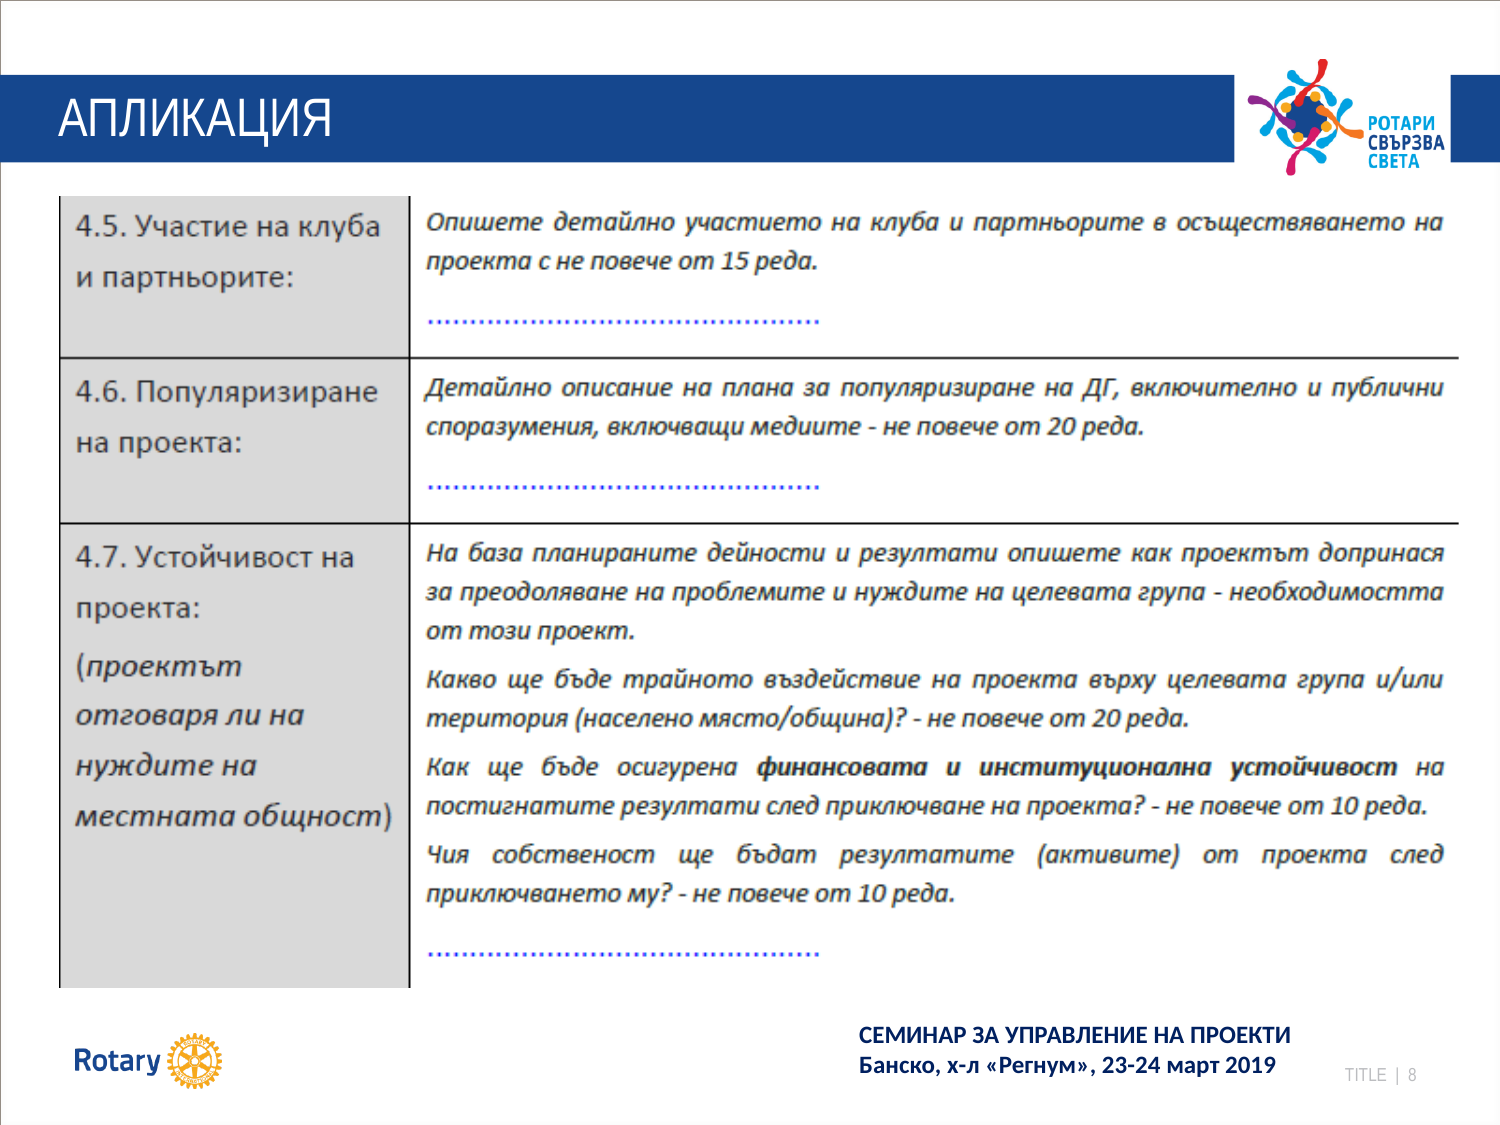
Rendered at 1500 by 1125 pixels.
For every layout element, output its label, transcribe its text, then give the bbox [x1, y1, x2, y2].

picture [58, 196, 1459, 988]
picture [75, 1033, 222, 1089]
picture [1234, 59, 1451, 177]
title АПЛИКАЦИЯ [59, 70, 1196, 159]
